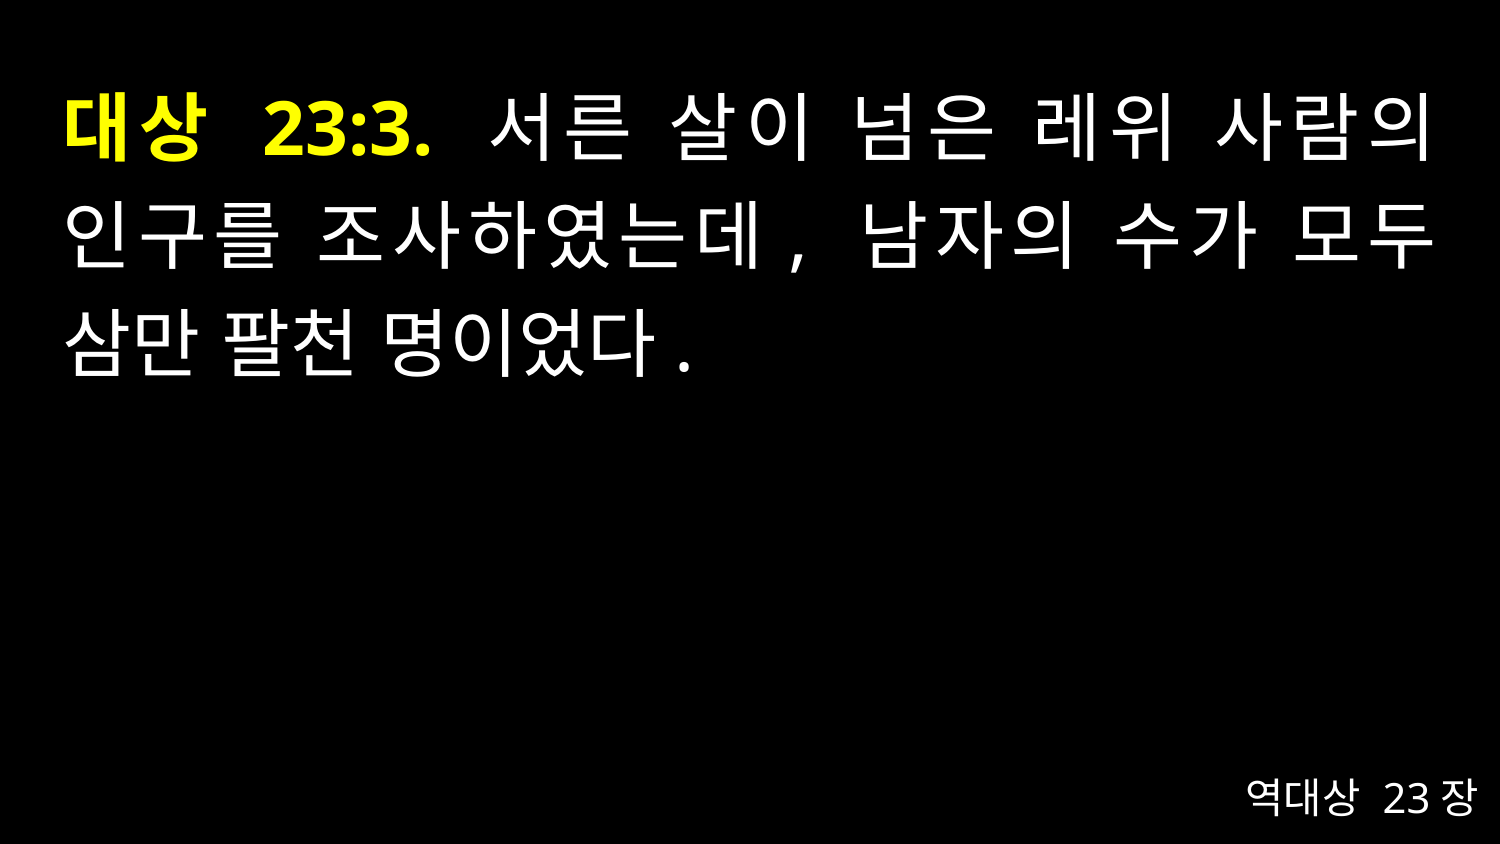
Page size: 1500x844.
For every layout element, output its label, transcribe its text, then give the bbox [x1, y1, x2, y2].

subtitle 역대상 23장 [916, 770, 1500, 844]
title 대상 23:3. 서른 살이 넘은 레위 사람의 인구를 조사하였는데, 남자의 수가 모두 삼만 팔천 명이었다. [0, 0, 1500, 844]
